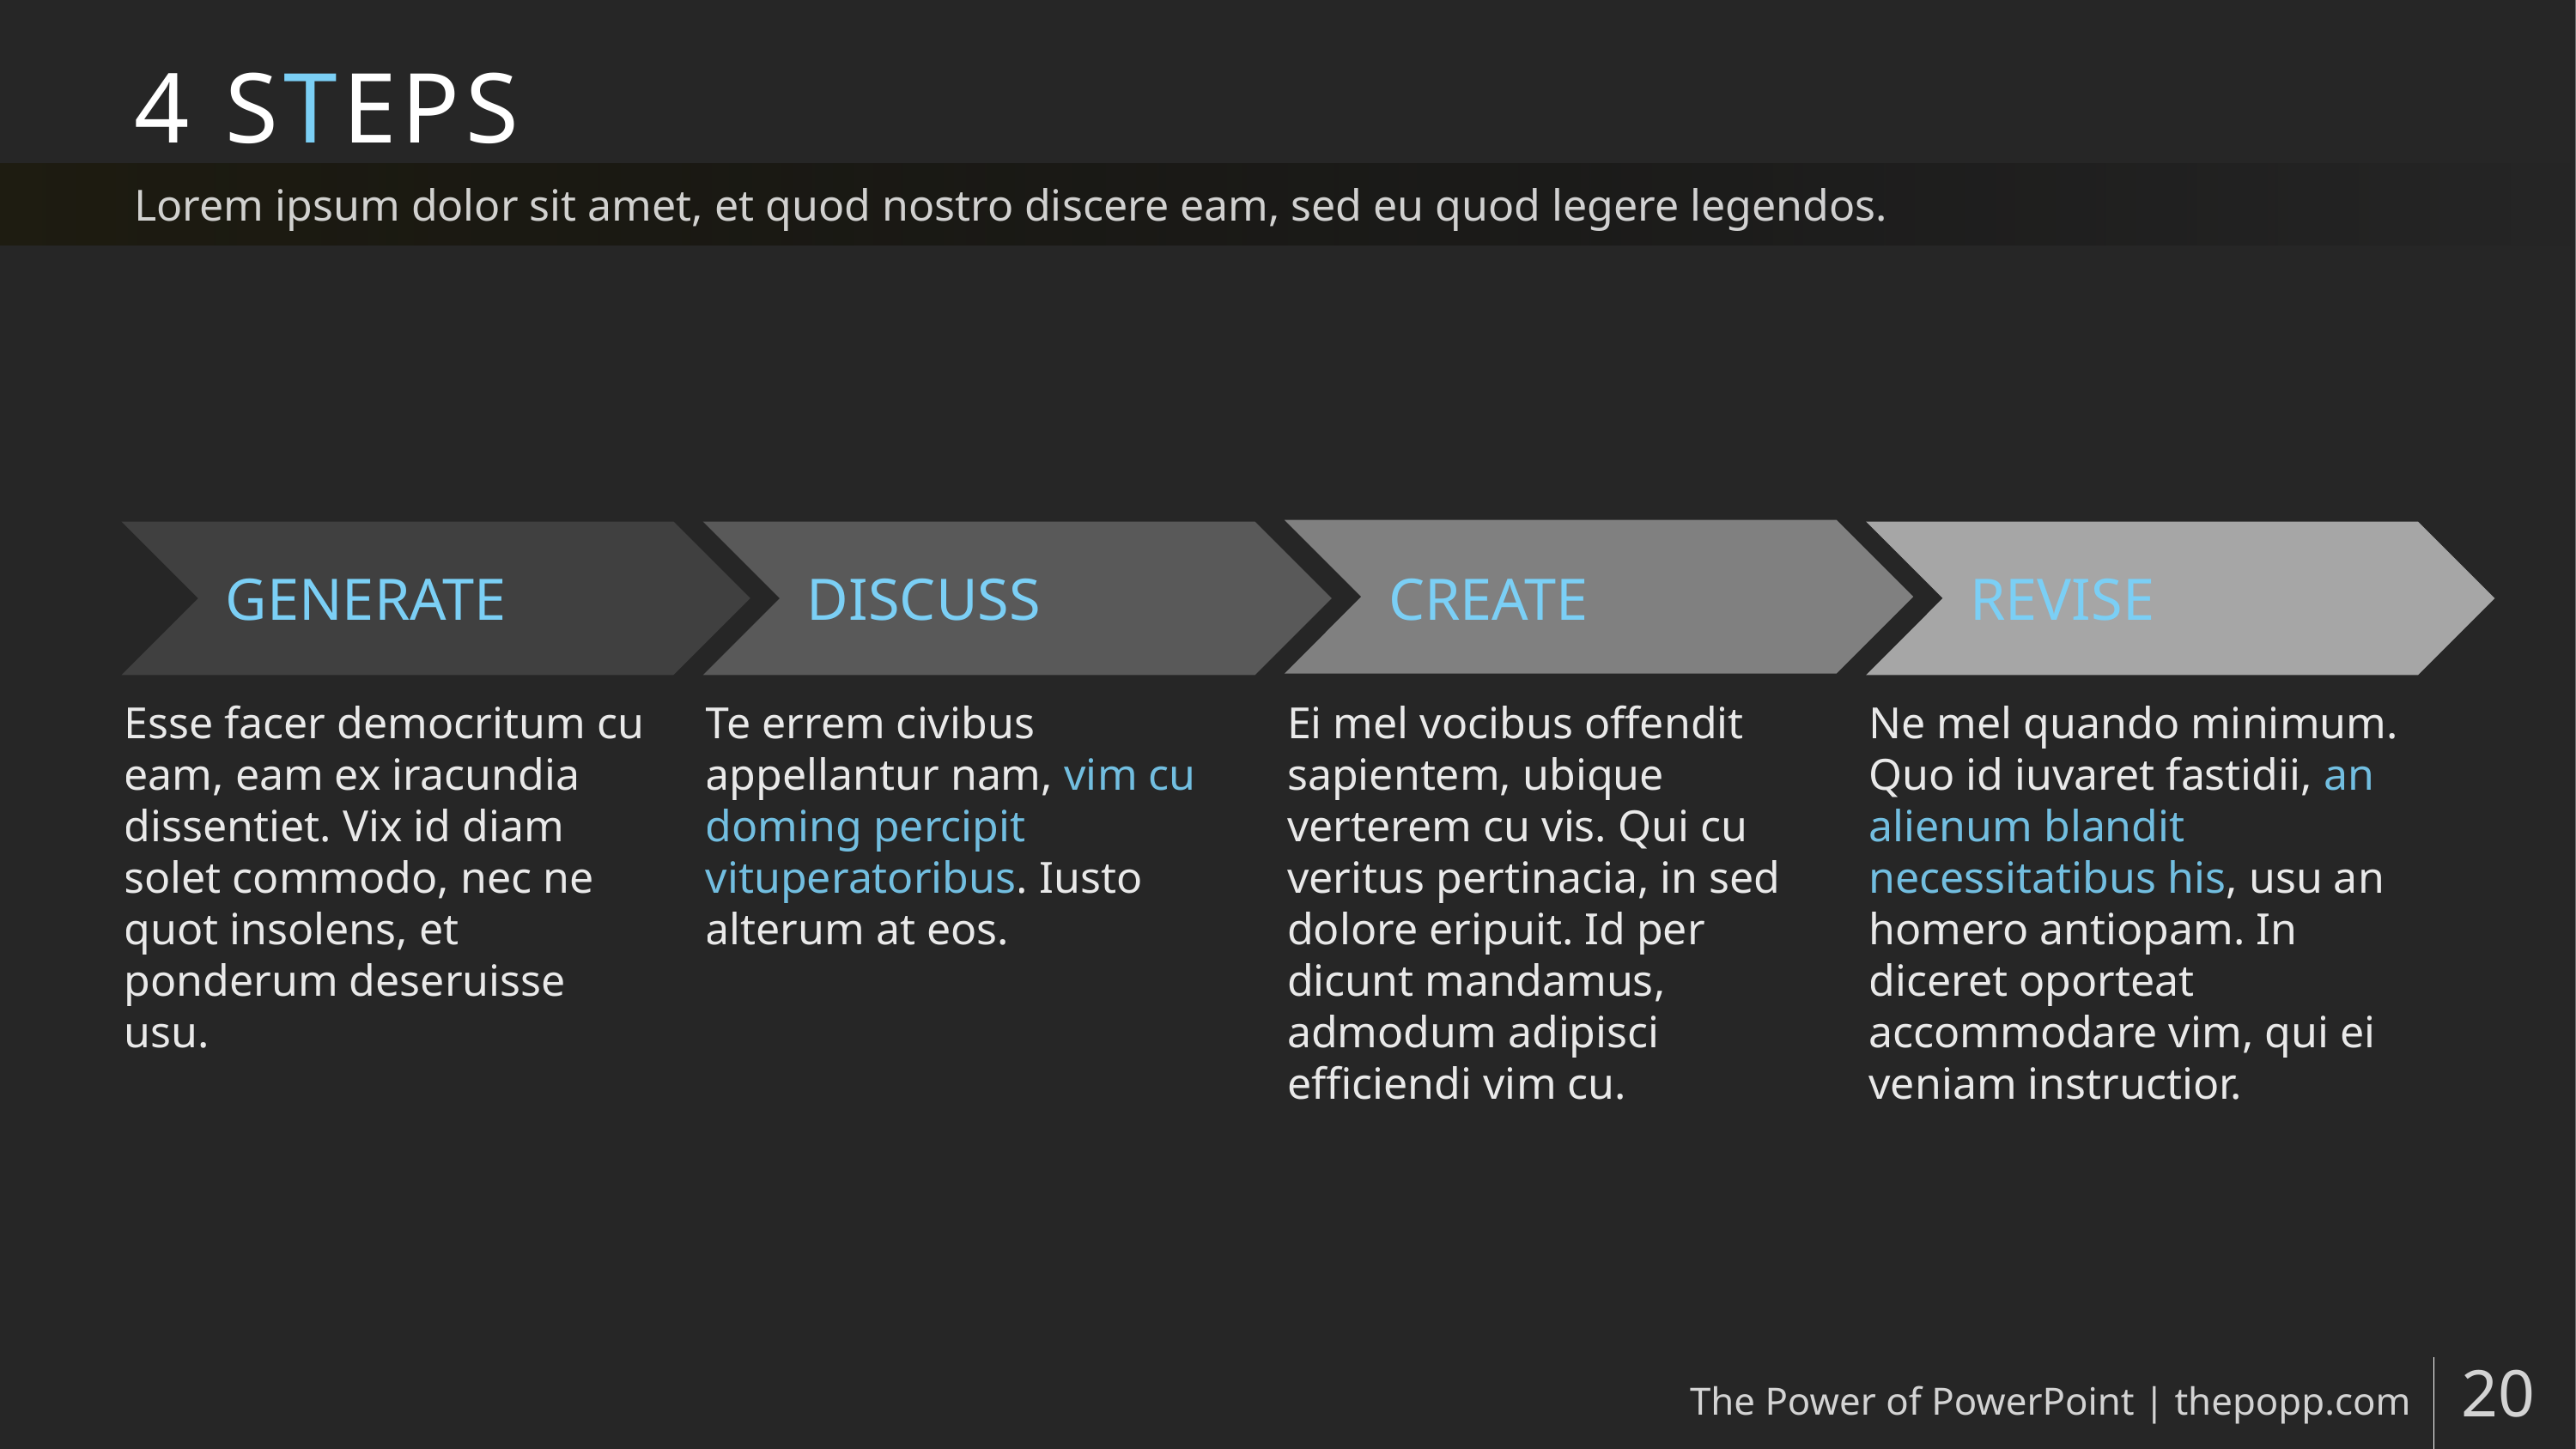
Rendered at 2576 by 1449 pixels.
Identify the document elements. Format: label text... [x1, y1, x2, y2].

footer The Power of PowerPoint | thepopp.com [922, 1356, 2434, 1434]
list GENERATE [202, 537, 649, 658]
title 4 STEPS [111, 0, 2430, 174]
list Esse facer democritum cu eam, eam ex iracundia dissentiet. Vix id diam solet commodo, nec ne quot insolens, et ponderum deseruisse usu. [100, 683, 680, 1070]
list DISCUSS [784, 537, 1230, 658]
list Lorem ipsum dolor sit amet, et quod nostro discere eam, sed eu quod legere legendos. [111, 167, 2404, 248]
list Te errem civibus appellantur nam, vim cu doming percipit vituperatoribus. Iusto alterum at eos. [683, 683, 1261, 1070]
list CREATE [1365, 537, 1813, 658]
list REVISE [1947, 537, 2394, 658]
slide_number 20 [2438, 1357, 2576, 1434]
list Ei mel vocibus offendit sapientem, ubique verterem cu vis. Qui cu veritus pertinacia, in sed dolore eripuit. Id per dicunt mandamus, admodum adipisci efficiendi vim cu. [1264, 683, 1843, 1070]
list Ne mel quando minimum. Quo id iuvaret fastidii, an alienum blandit necessitatibus his, usu an homero antiopam. In diceret oporteat accommodare vim, qui ei veniam instructior. [1845, 683, 2424, 1070]
